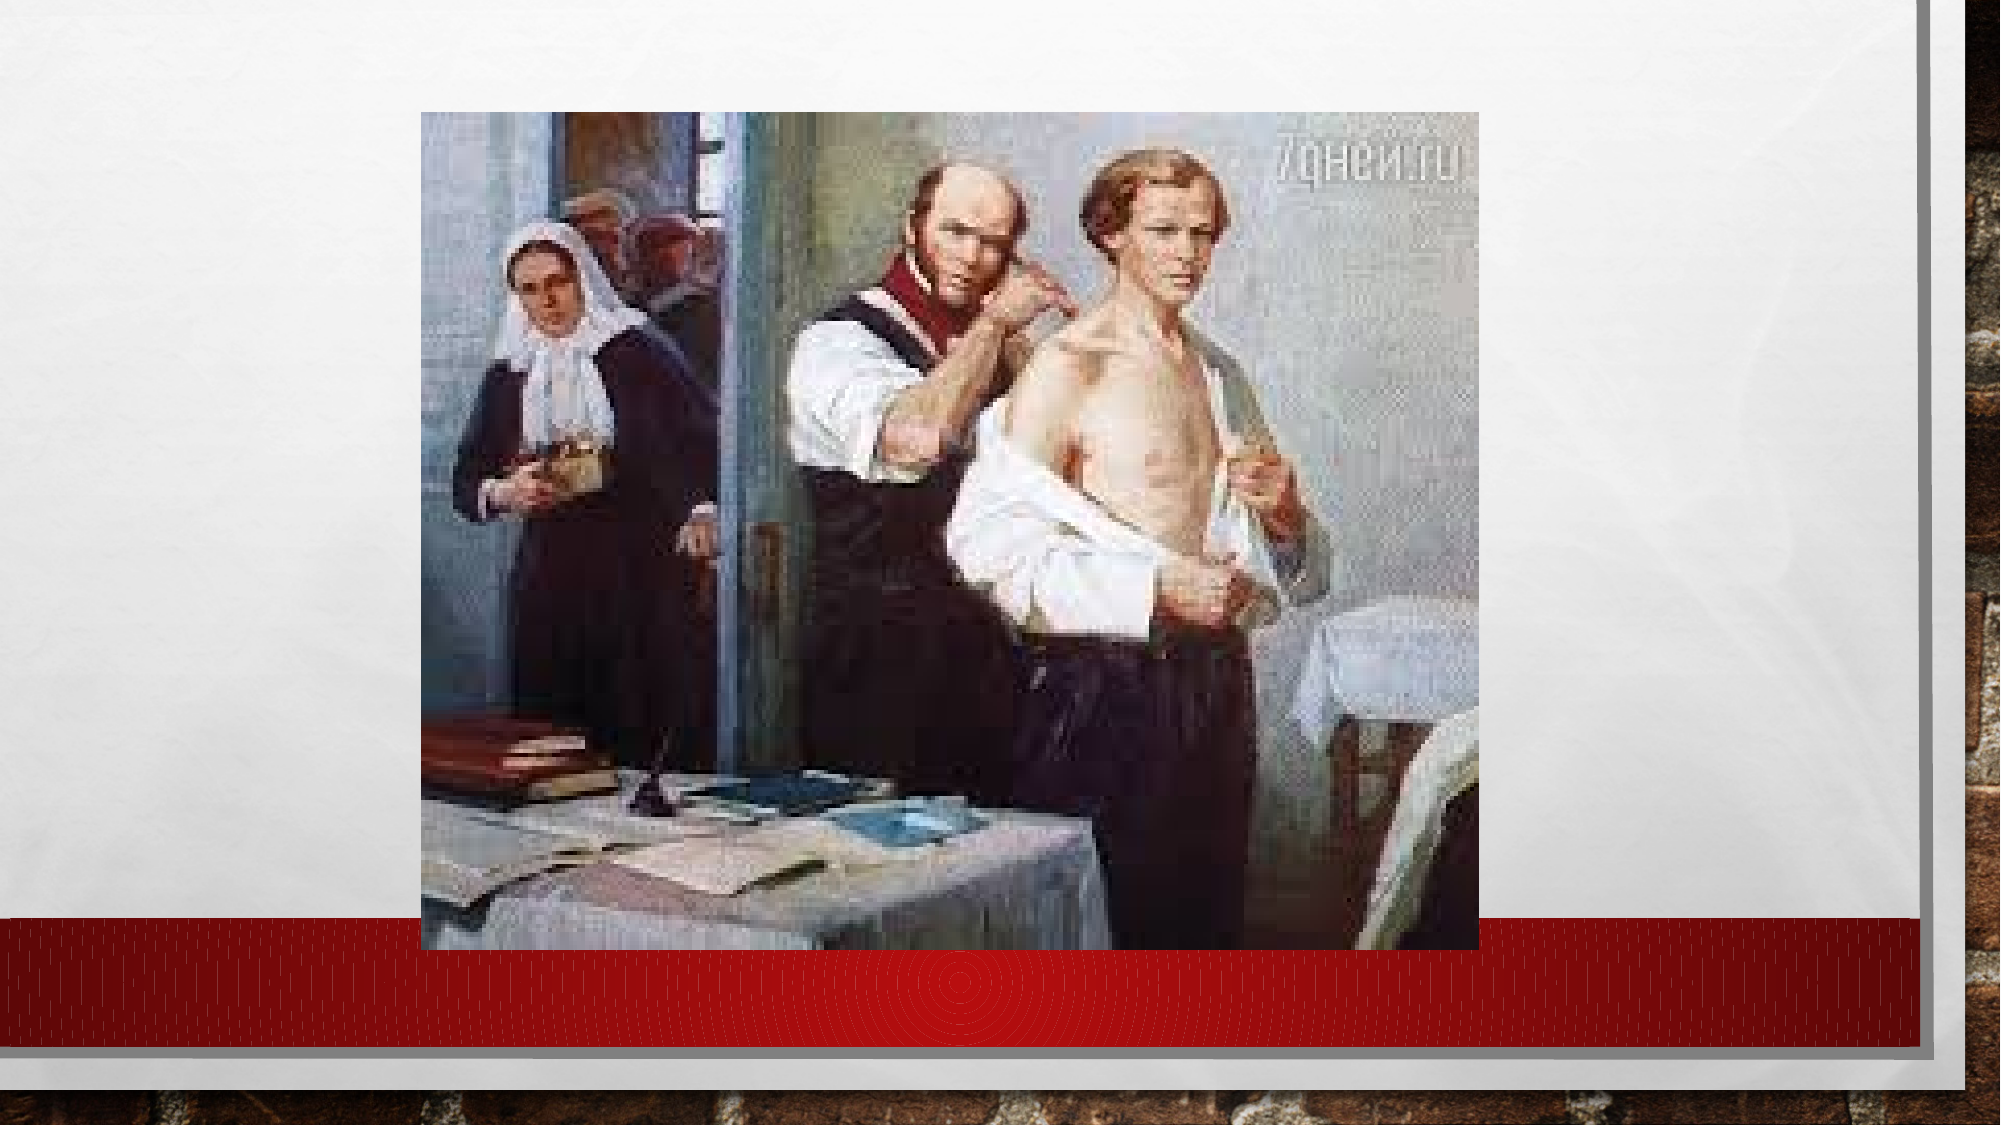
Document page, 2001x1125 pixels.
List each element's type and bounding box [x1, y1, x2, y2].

picture [0, 0, 2000, 1125]
list [421, 112, 1479, 951]
